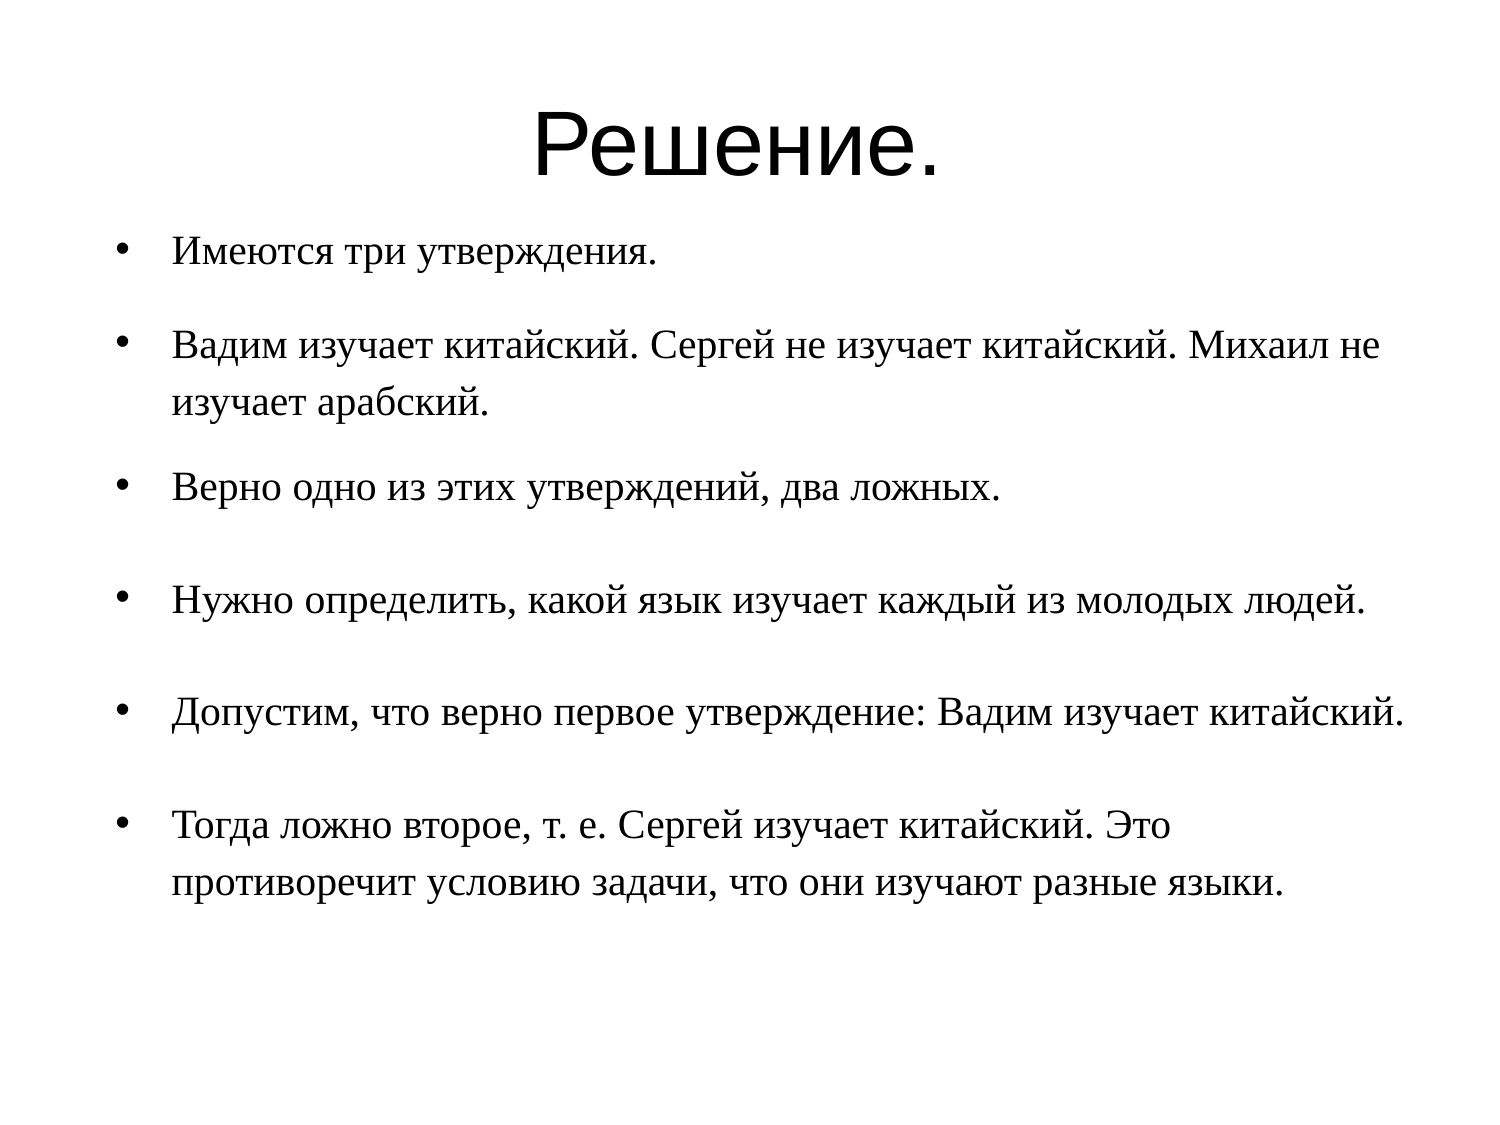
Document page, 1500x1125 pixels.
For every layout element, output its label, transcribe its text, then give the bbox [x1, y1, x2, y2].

title Решение. [75, 45, 1425, 233]
list Имеются три утверждения. Вадим изучает китайский. Сергей не изучает китайский. Михаил не изучает арабский. Верно одно из этих утверждений, два ложных. Нужно определить, какой язык изучает каждый из молодых людей. Допустим, что верно первое утверждение: Вадим изучает китайский. Тогда ложно второе, т. е. Сергей изучает китайский. Это противоречит условию задачи, что они изучают разные языки. [100, 208, 1425, 1106]
